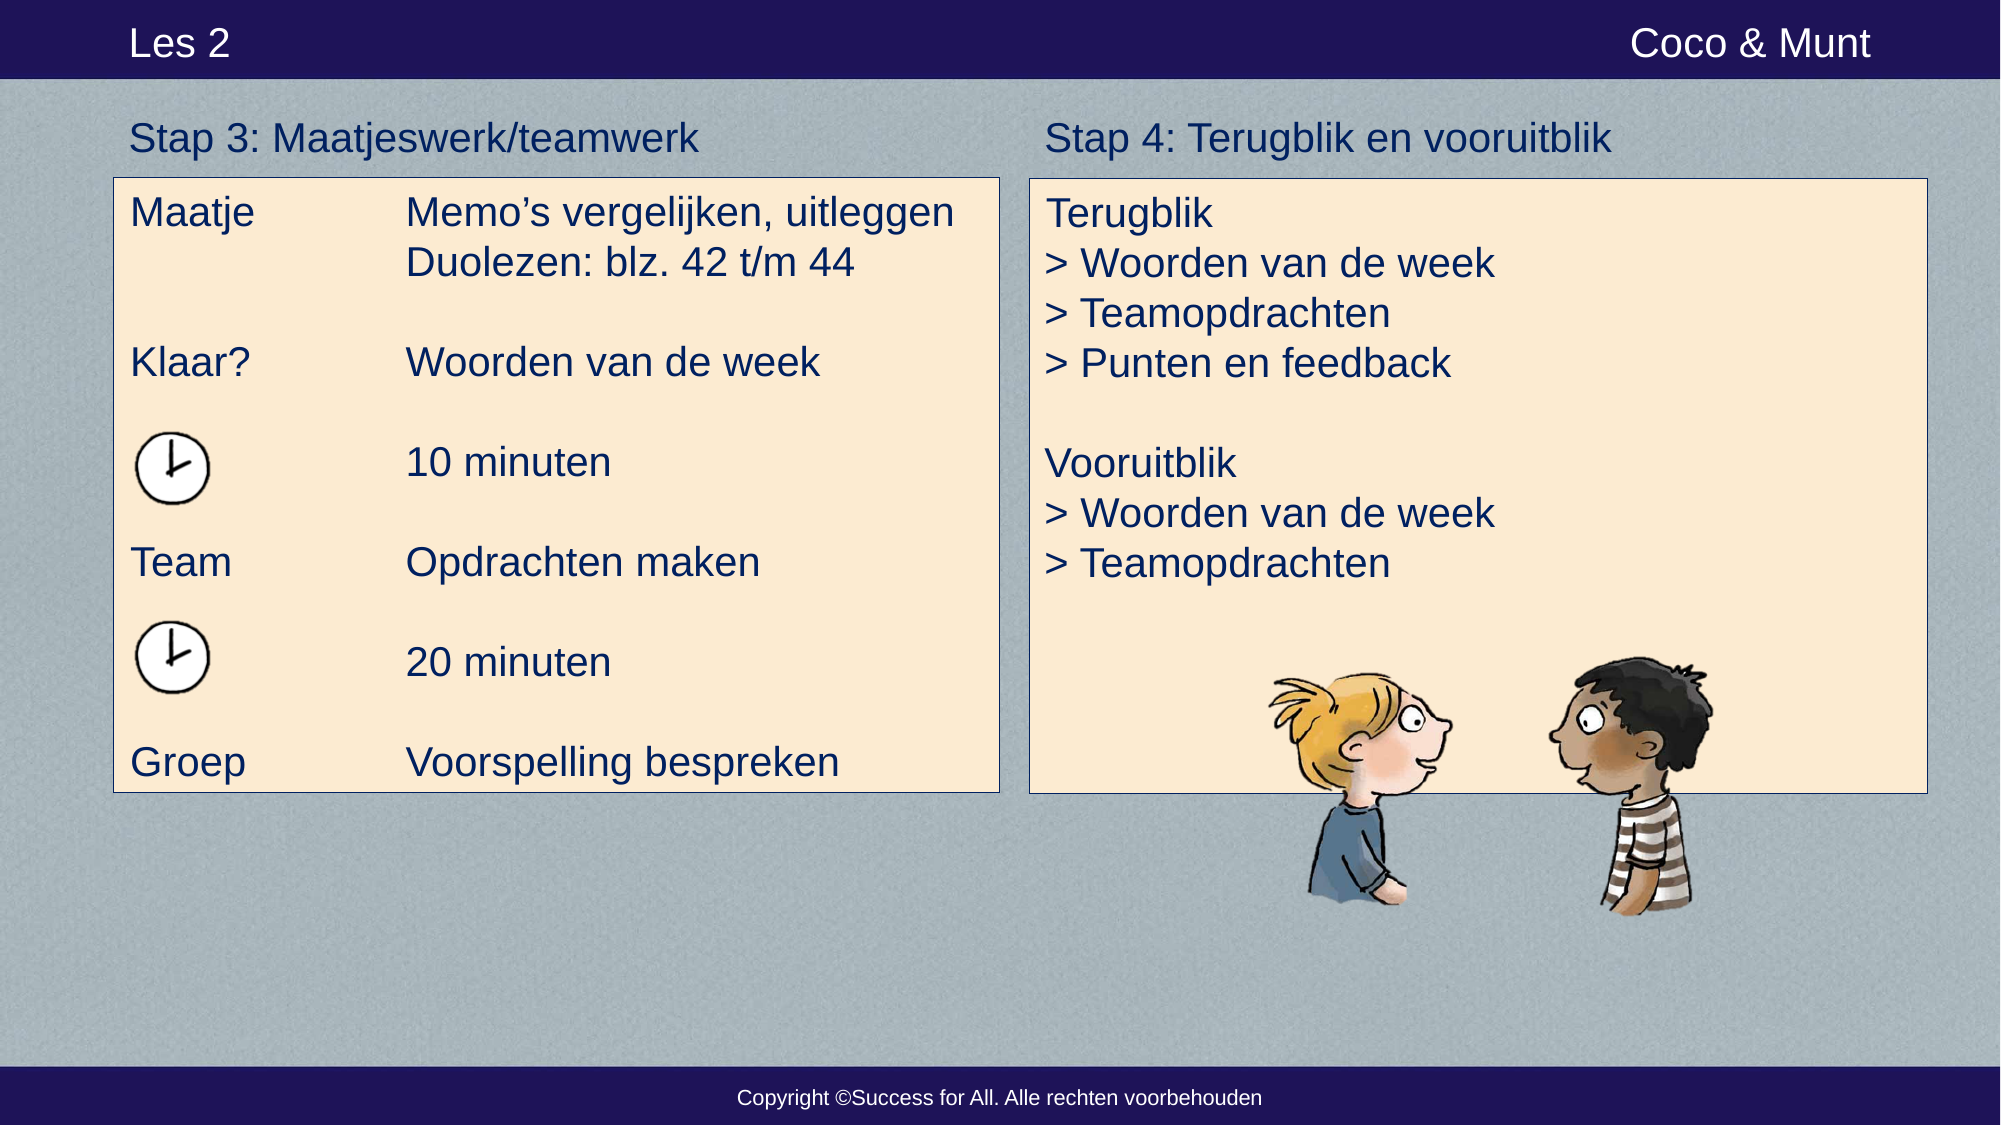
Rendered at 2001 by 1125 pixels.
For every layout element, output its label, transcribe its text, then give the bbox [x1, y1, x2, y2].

text_box Copyright ©Success for All. Alle rechten voorbehouden [0, 1076, 2000, 1125]
text_box Terugblik > Woorden van de week > Teamopdrachten > Punten en feedback Vooruitblik > Woorden van de week > Teamopdrachten [1029, 178, 1928, 794]
text_box Coco & Munt [999, 8, 1886, 73]
text_box Stap 4: Terugblik en vooruitblik [1029, 103, 1822, 169]
text_box Les 2 [114, 8, 354, 73]
picture [0, 0, 2001, 1125]
text_box Stap 3: Maatjeswerk/teamwerk [114, 103, 907, 169]
text_box Maatje Memo’s vergelijken, uitleggen Duolezen: blz. 42 t/m 44 Klaar? Woorden van de week 10 minuten Team Opdrachten maken 20 minuten Groep Voorspelling bespreken [113, 177, 1000, 793]
